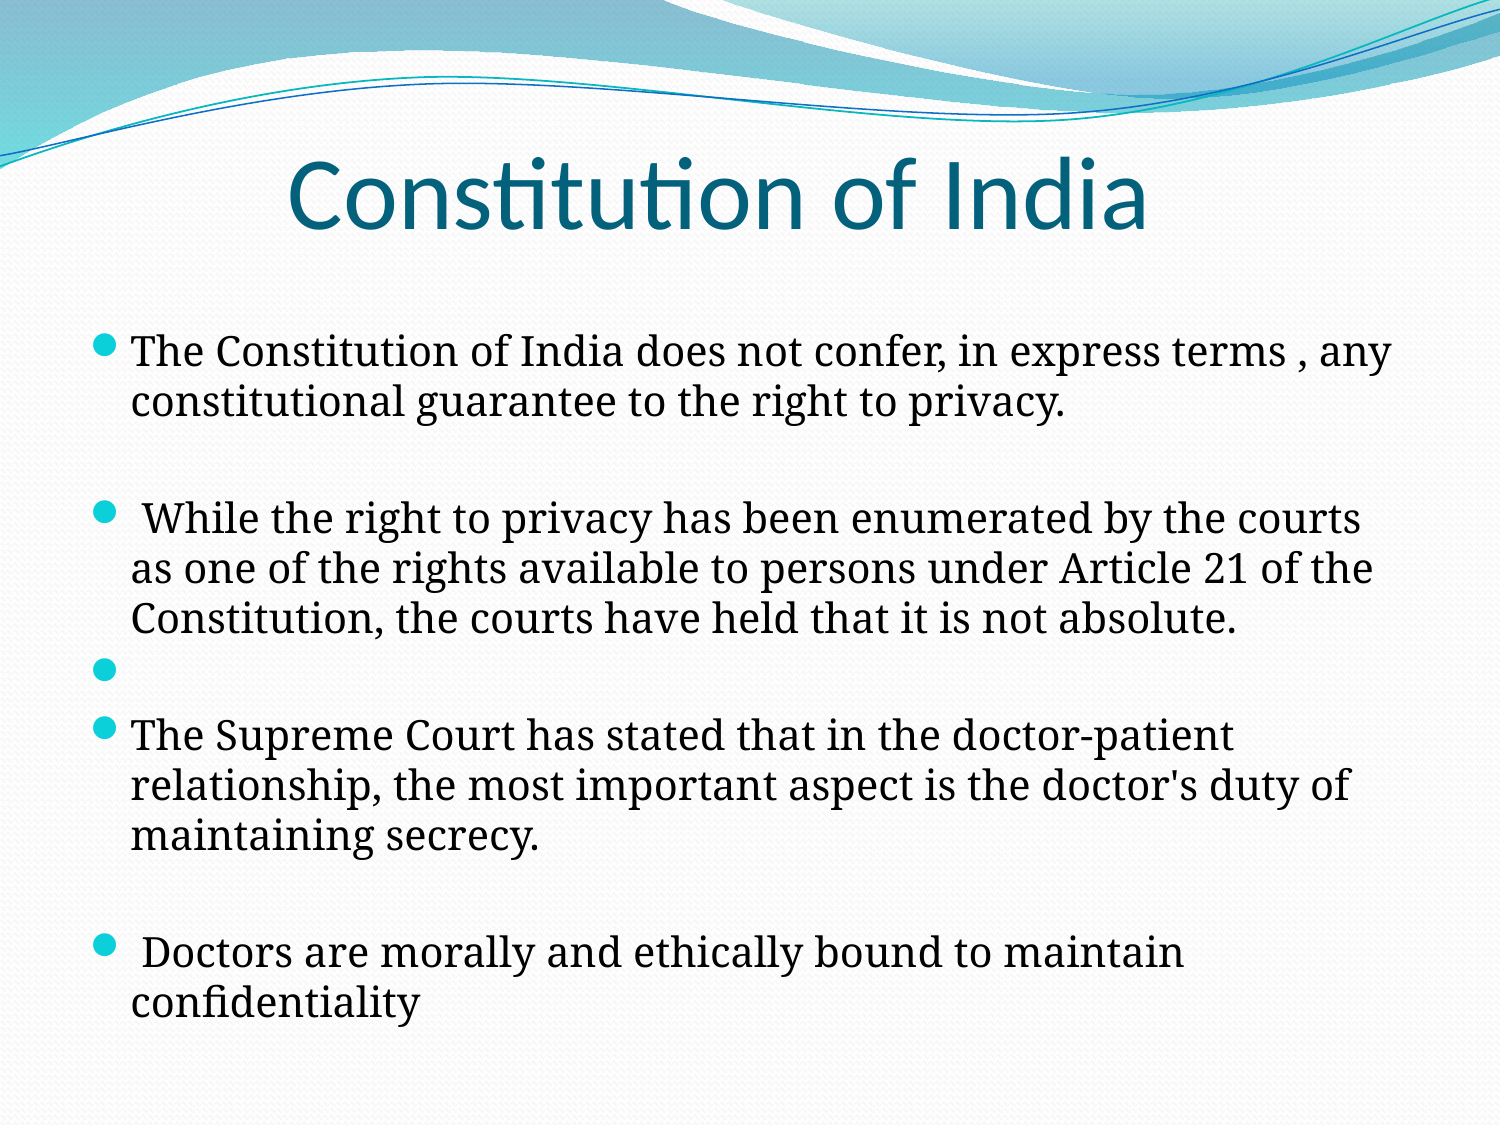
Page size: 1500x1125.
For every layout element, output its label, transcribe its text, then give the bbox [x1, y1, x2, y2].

title Constitution of India [99, 62, 1450, 250]
list The Constitution of India does not confer, in express terms , any constitutional guarantee to the right to privacy. While the right to privacy has been enumerated by the courts as one of the rights available to persons under Article 21 of the Constitution, the courts have held that it is not absolute. The Supreme Court has stated that in the doctor-patient relationship, the most important aspect is the doctor's duty of maintaining secrecy. Doctors are morally and ethically bound to maintain confidentiality [75, 317, 1425, 1038]
